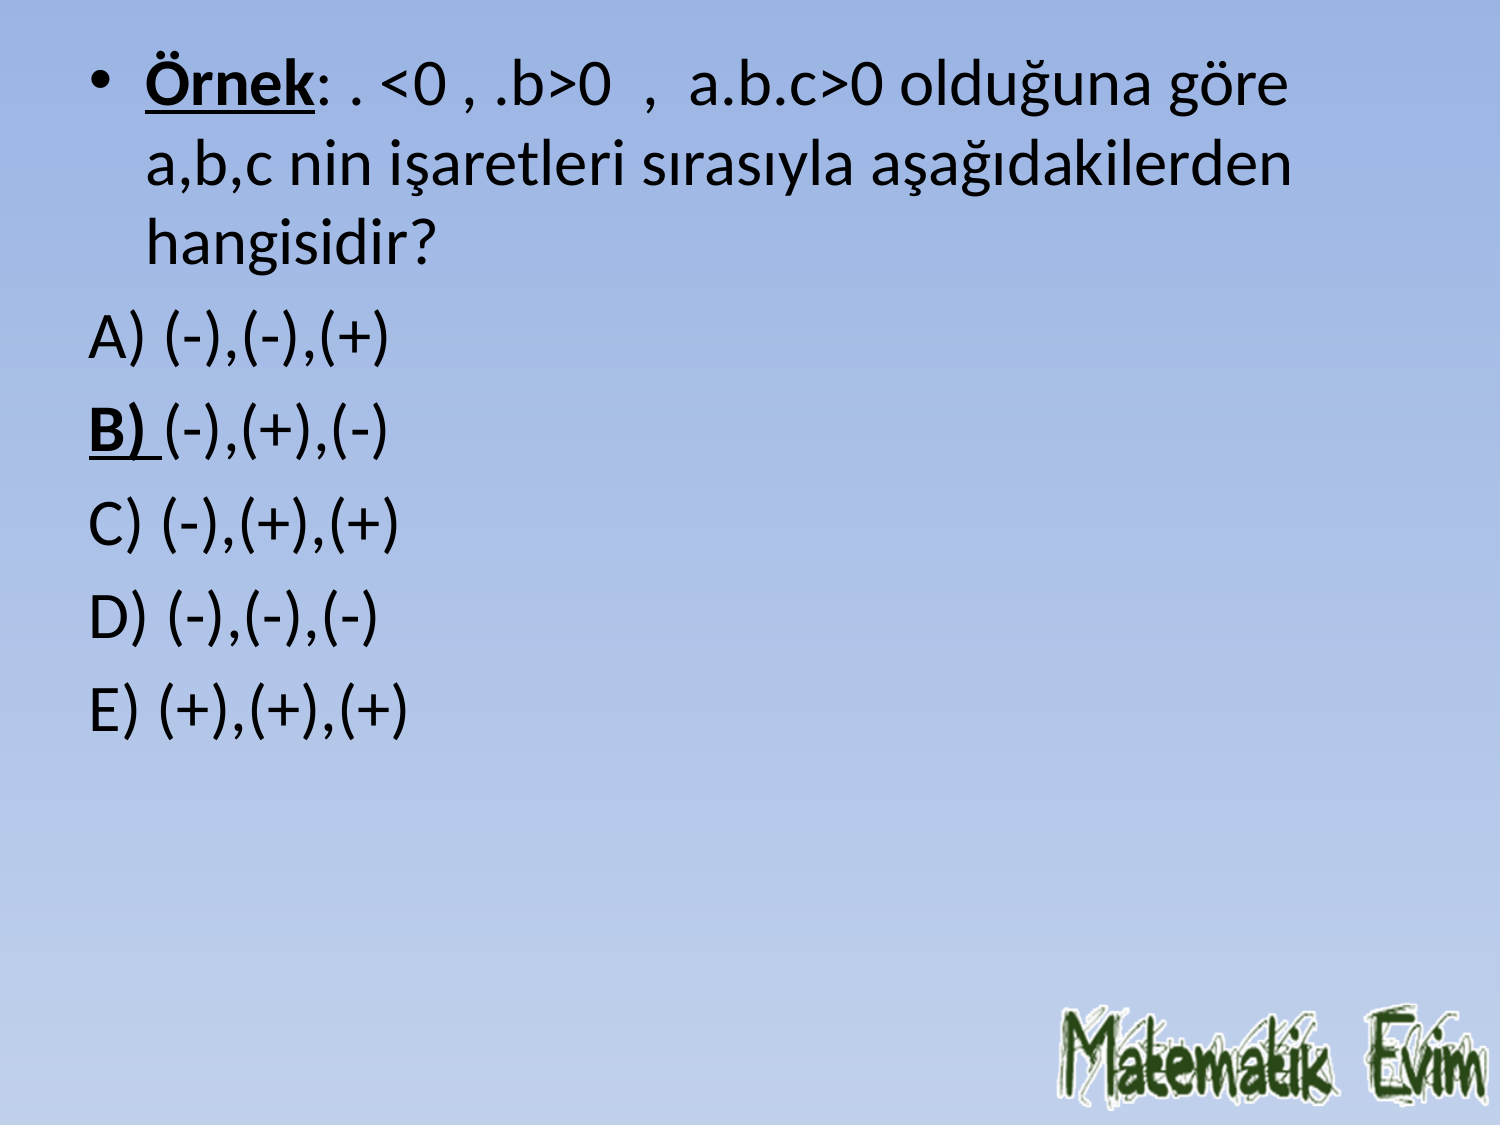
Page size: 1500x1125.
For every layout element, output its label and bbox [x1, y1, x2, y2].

text_box [74, 137, 1425, 1005]
picture [1051, 999, 1495, 1111]
